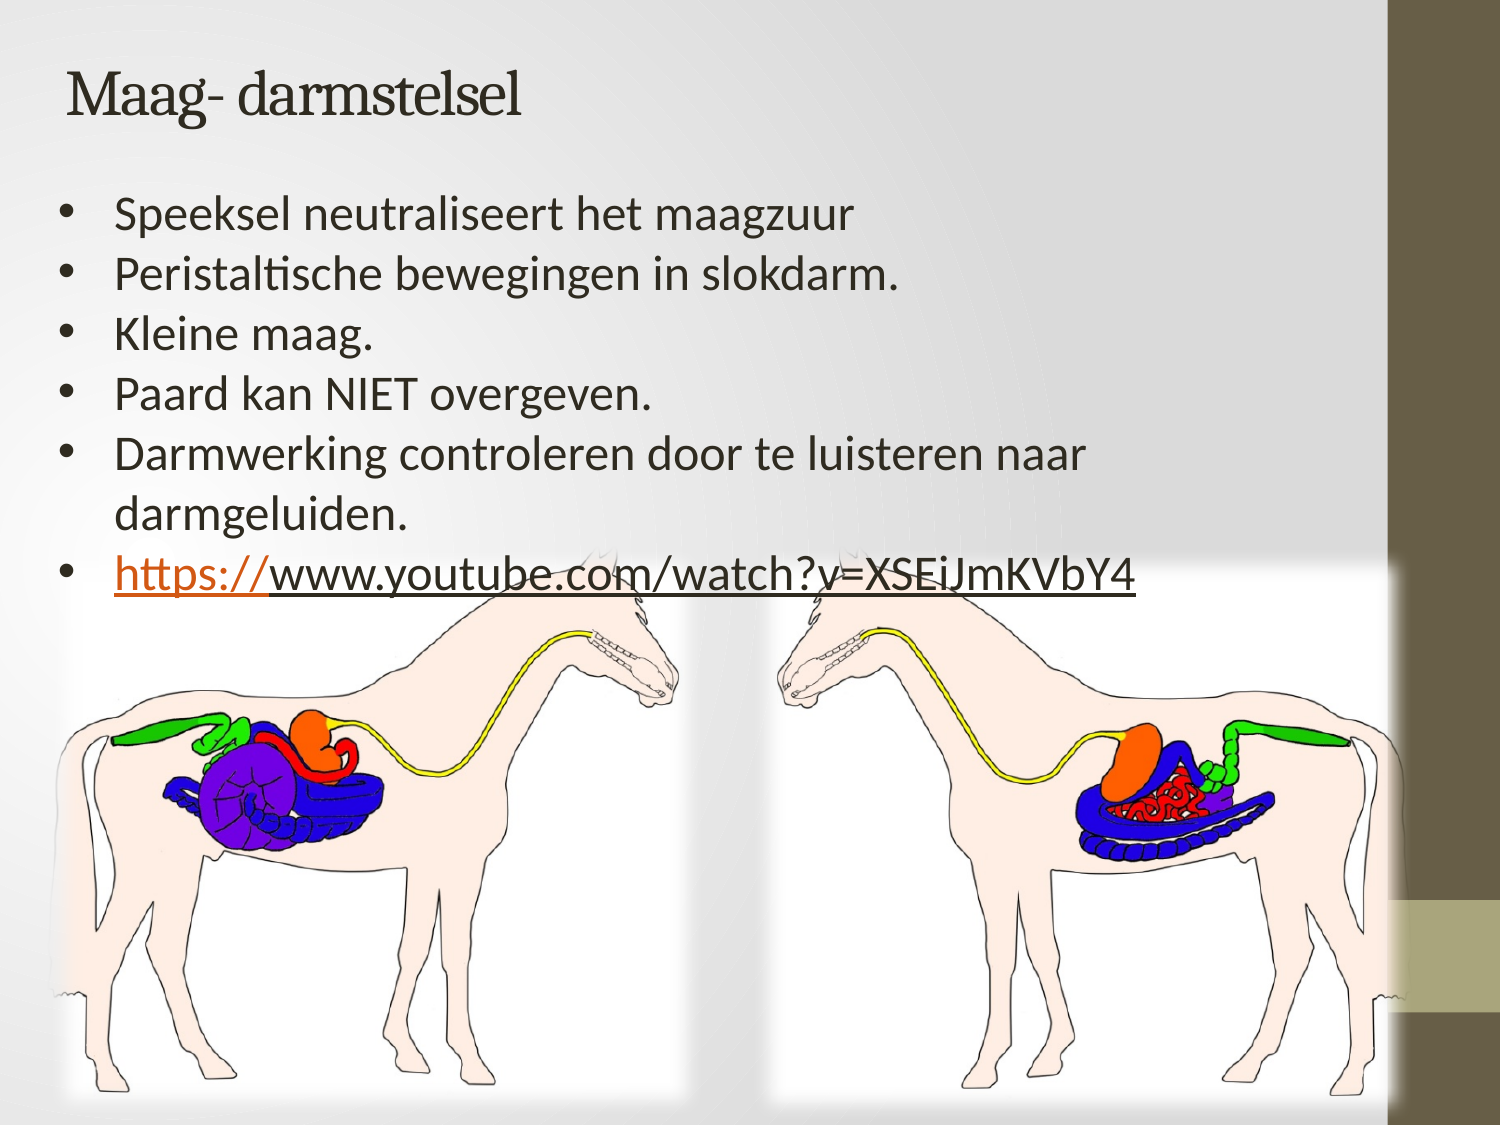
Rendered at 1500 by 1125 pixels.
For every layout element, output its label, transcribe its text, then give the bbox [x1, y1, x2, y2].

title Maag- darmstelsel [50, 42, 1351, 137]
picture [46, 546, 705, 1120]
picture [749, 546, 1413, 1123]
text_box Speeksel neutraliseert het maagzuur Peristaltische bewegingen in slokdarm. Kleine maag. Paard kan NIET overgeven. Darmwerking controleren door te luisteren naar darmgeluiden. https://www.youtube.com/watch?v=XSEiJmKVbY4 [43, 172, 1376, 608]
